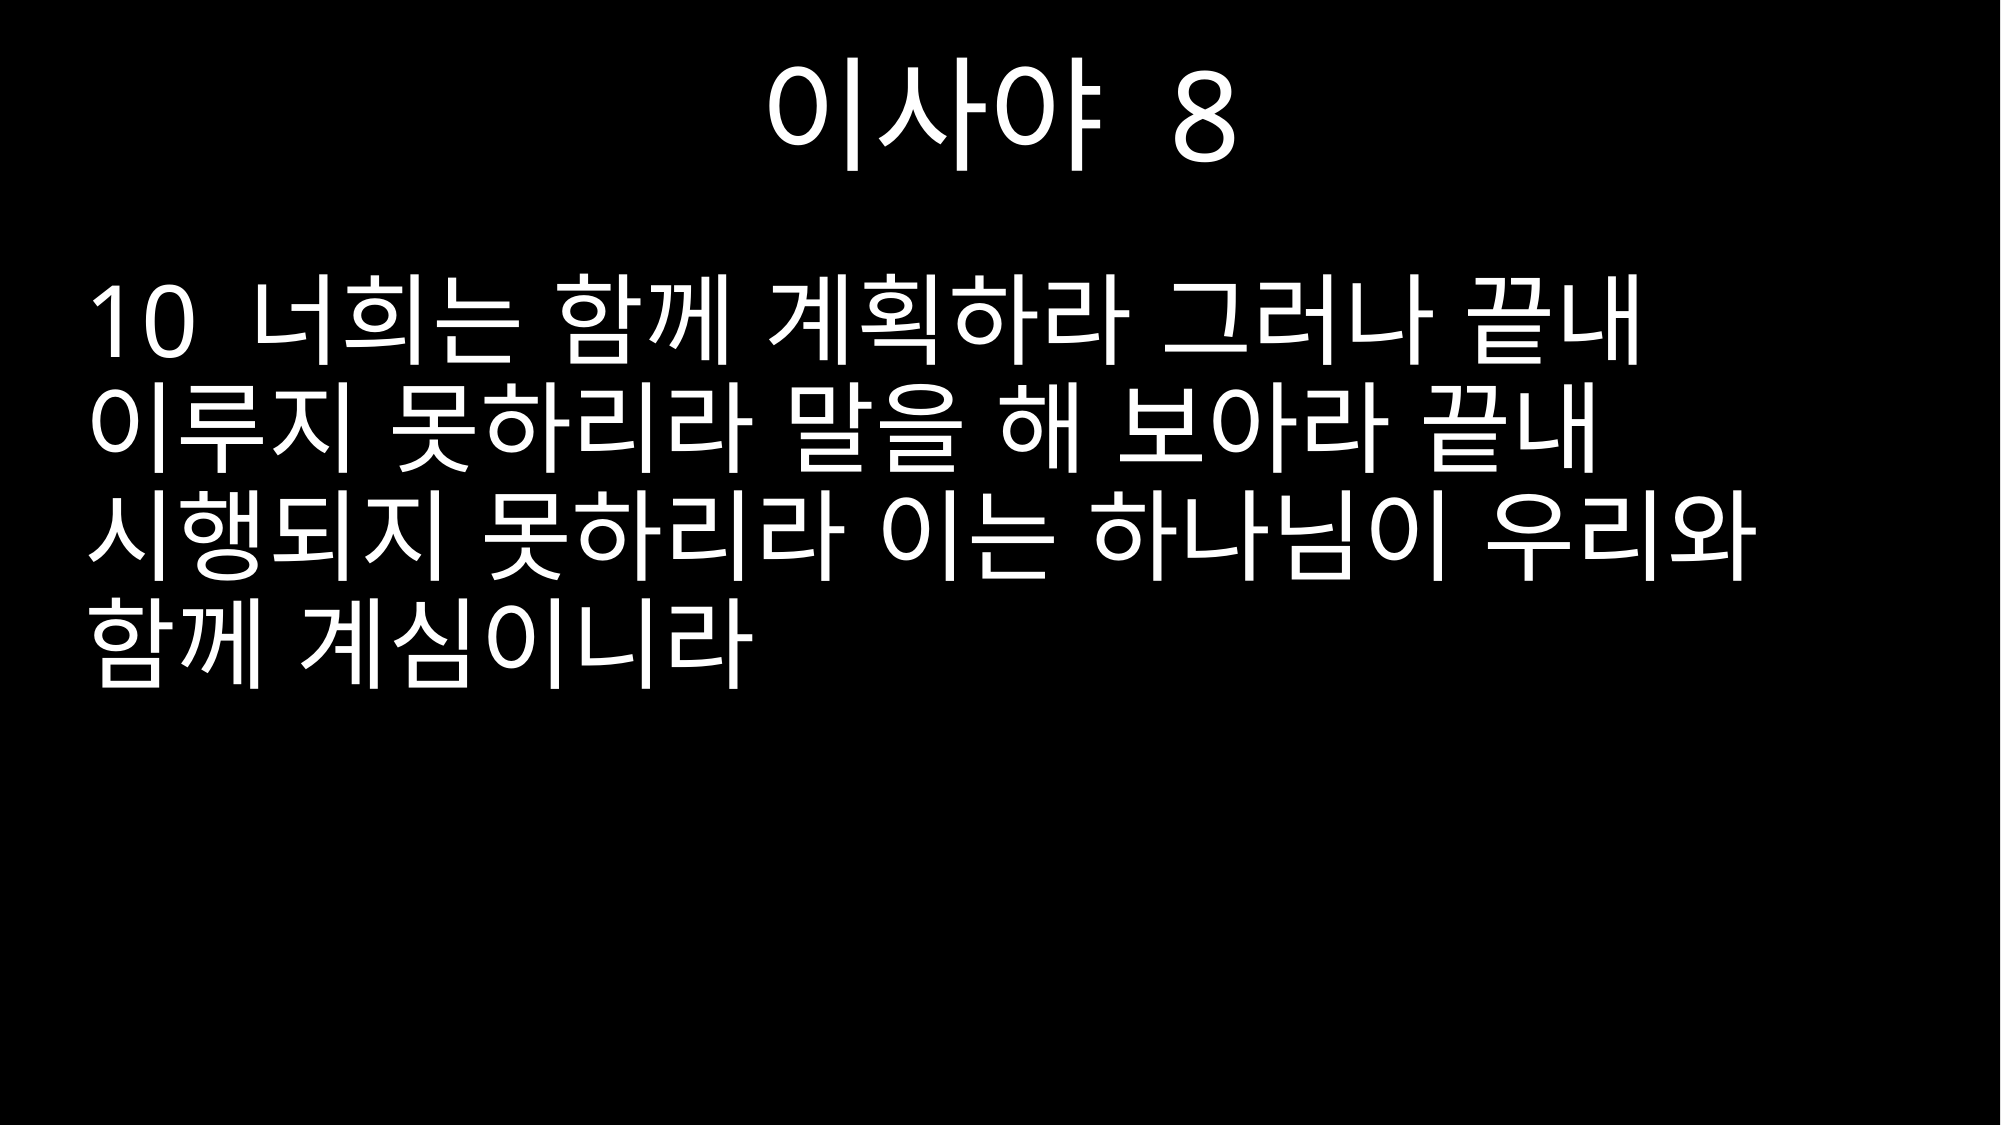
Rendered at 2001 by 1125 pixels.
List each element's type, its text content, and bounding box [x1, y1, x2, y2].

footer 이사야 8 [0, 32, 2000, 192]
list 10 너희는 함께 계획하라 그러나 끝내 이루지 못하리라 말을 해 보아라 끝내 시행되지 못하리라 이는 하나님이 우리와 함께 계심이니라 [69, 263, 1953, 423]
picture [0, 0, 2001, 1125]
